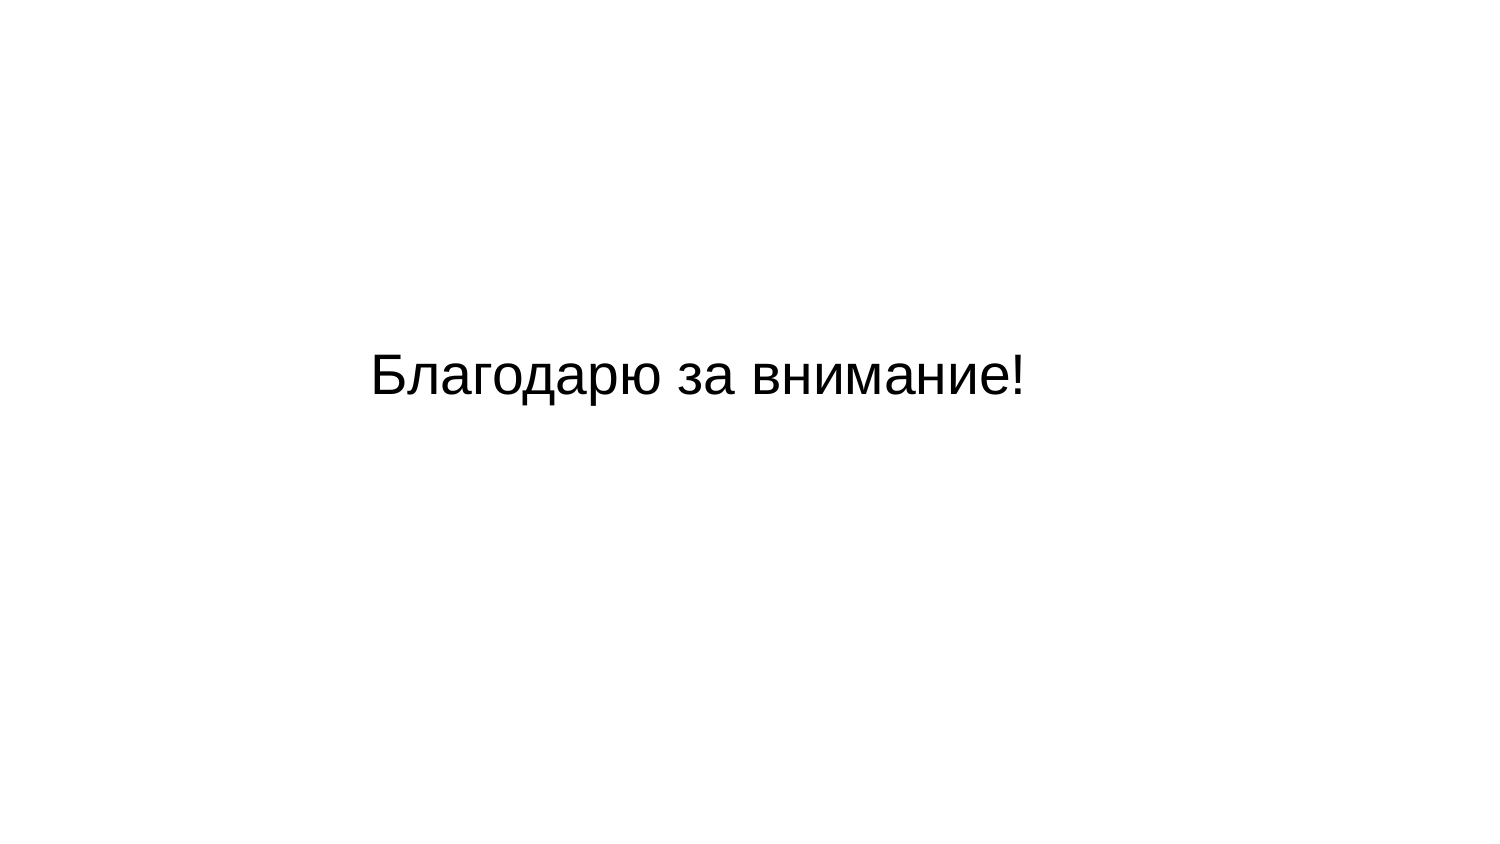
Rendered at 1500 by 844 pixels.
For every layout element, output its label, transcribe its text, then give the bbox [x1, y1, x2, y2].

title Благодарю за внимание! [0, 327, 1398, 422]
